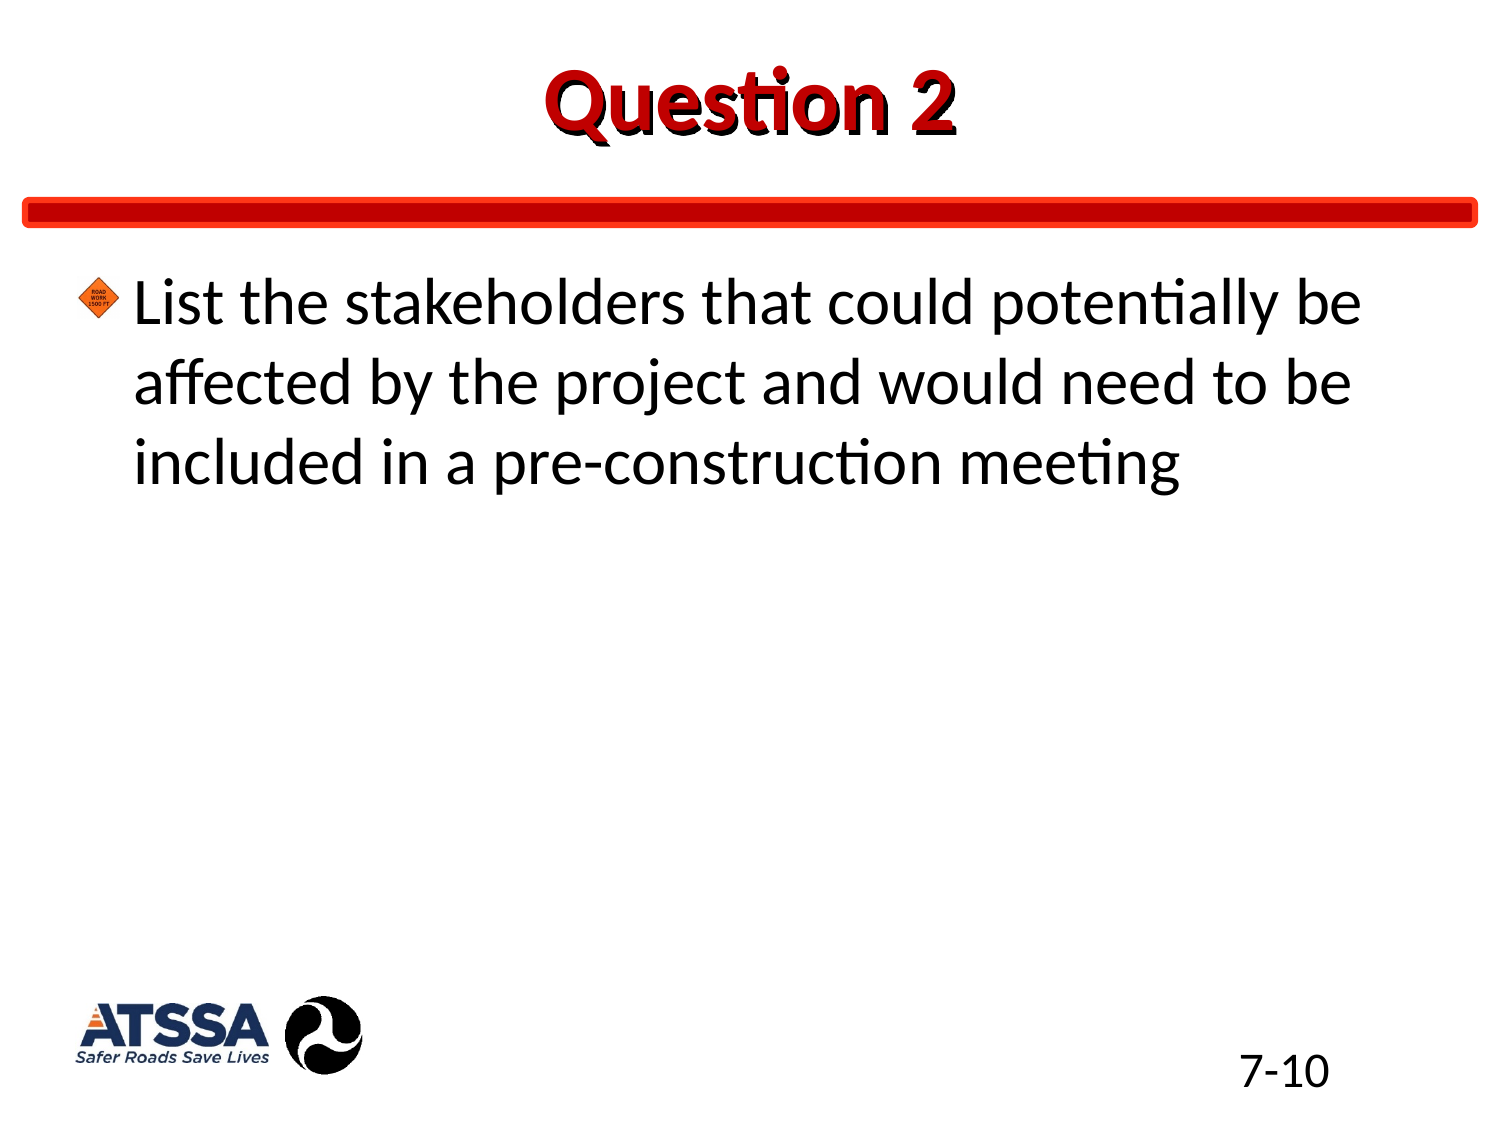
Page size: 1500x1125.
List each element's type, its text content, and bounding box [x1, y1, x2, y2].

picture [77, 276, 120, 319]
picture [276, 989, 370, 1077]
picture [75, 1003, 269, 1063]
title Question 2 [0, 0, 1500, 188]
list List the stakeholders that could potentially be affected by the project and would need to be included in a pre-construction meeting [62, 249, 1451, 988]
